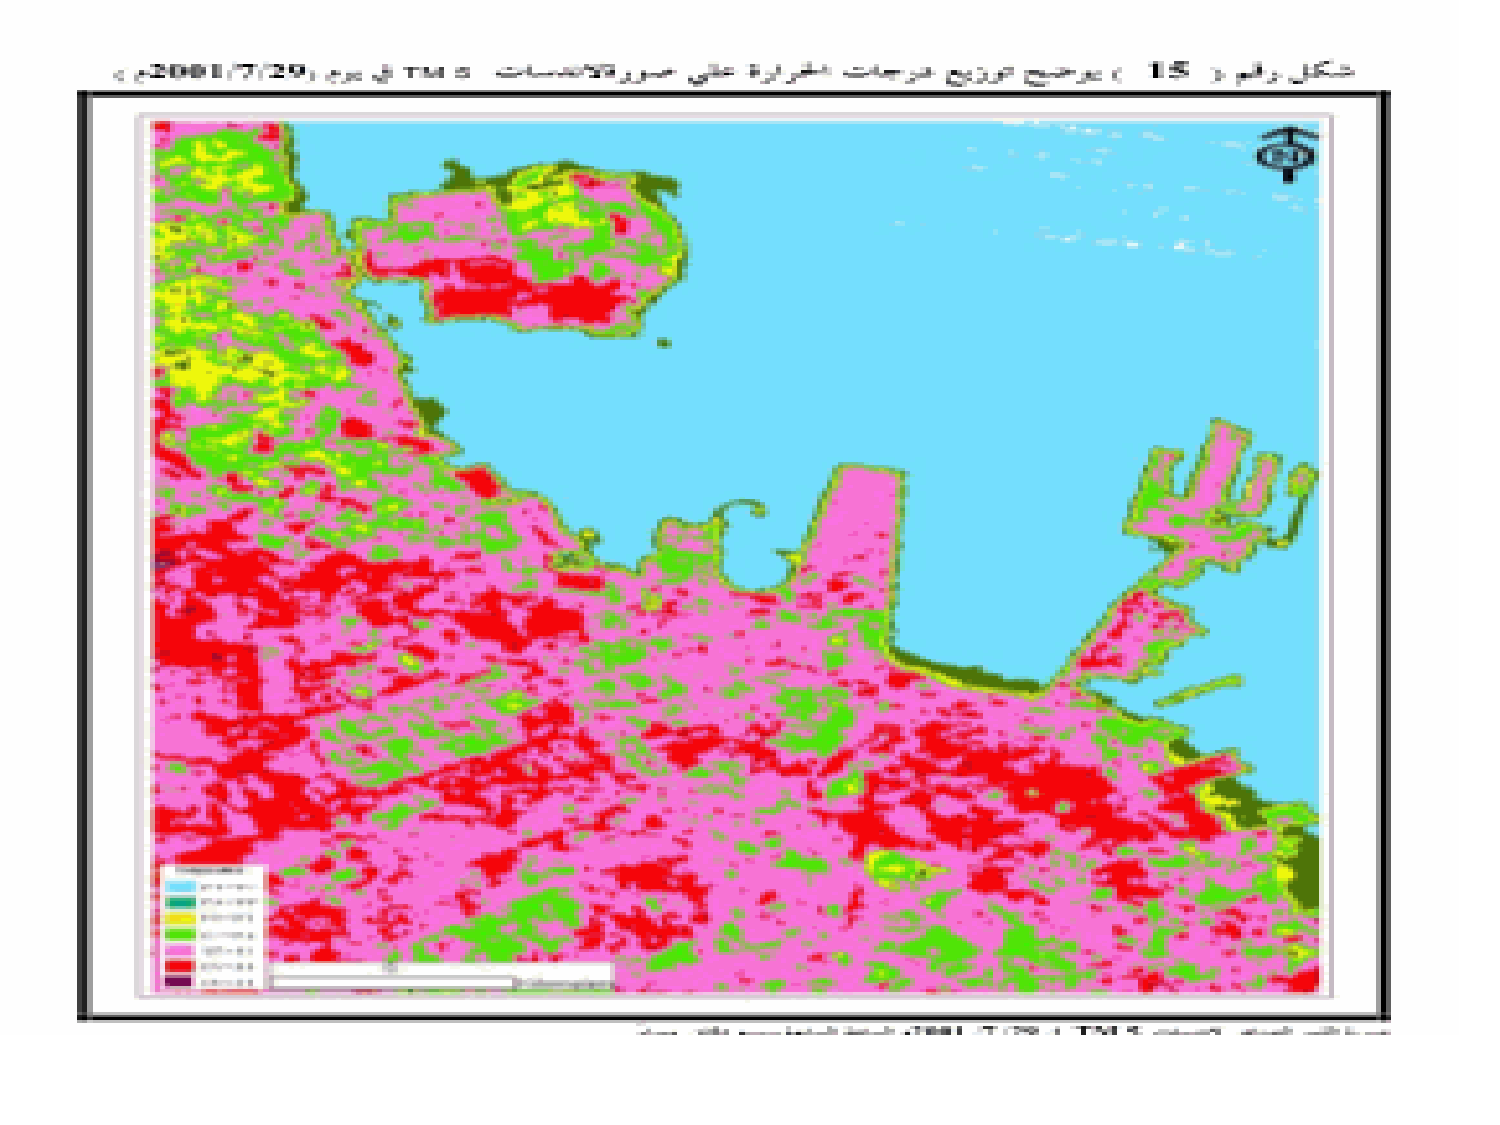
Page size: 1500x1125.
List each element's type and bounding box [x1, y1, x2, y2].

picture [0, 0, 1459, 1036]
